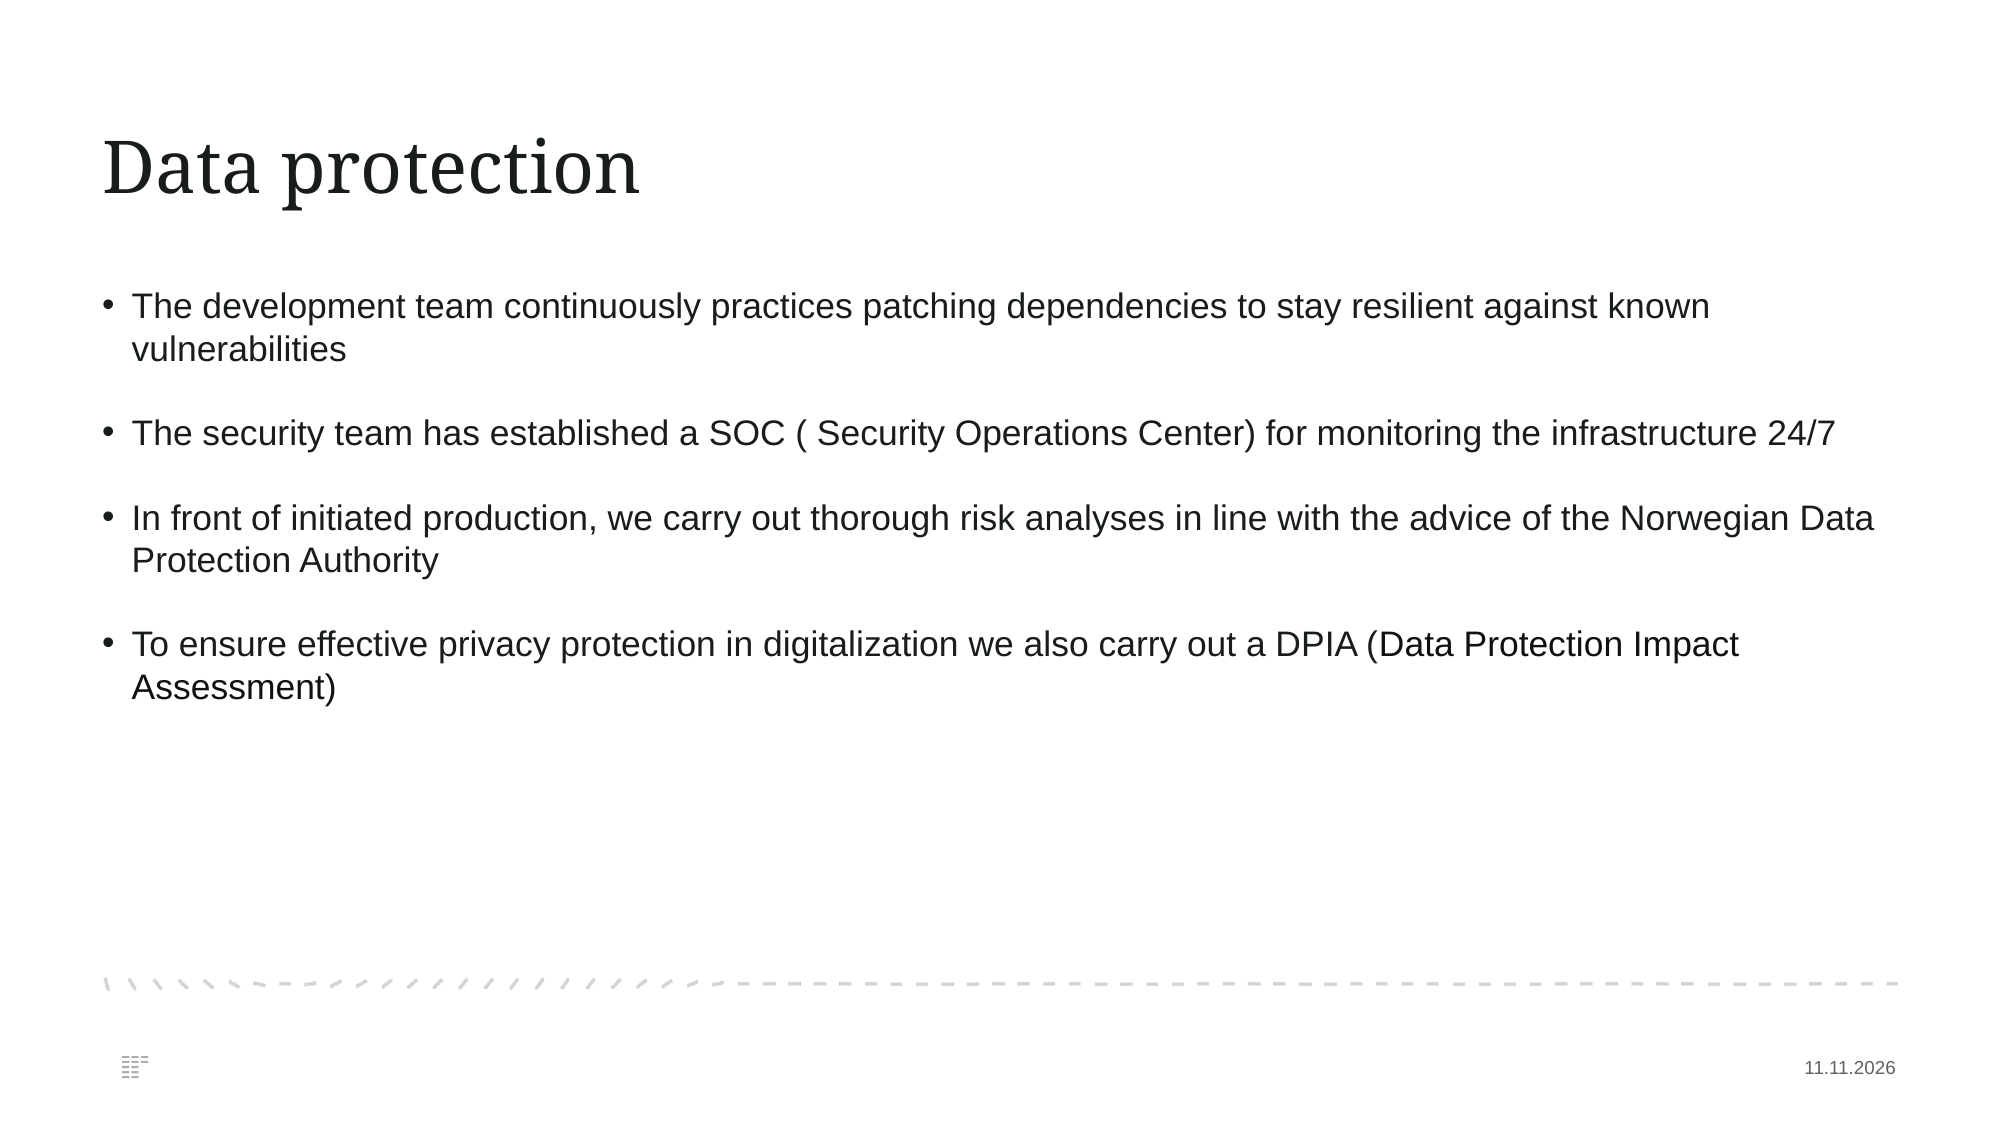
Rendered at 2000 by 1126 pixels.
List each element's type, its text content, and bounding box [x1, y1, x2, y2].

picture [103, 977, 1898, 991]
list The development team continuously practices patching dependencies to stay resilient against known vulnerabilities The security team has established a SOC ( Security Operations Center) for monitoring the infrastructure 24/7 In front of initiated production, we carry out thorough risk analyses in line with the advice of the Norwegian Data Protection Authority To ensure effective privacy protection in digitalization we also carry out a DPIA (Data Protection Impact Assessment) [102, 283, 1896, 941]
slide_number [1757, 1054, 1896, 1079]
title Data protection [102, 94, 1896, 246]
picture [118, 1054, 149, 1079]
